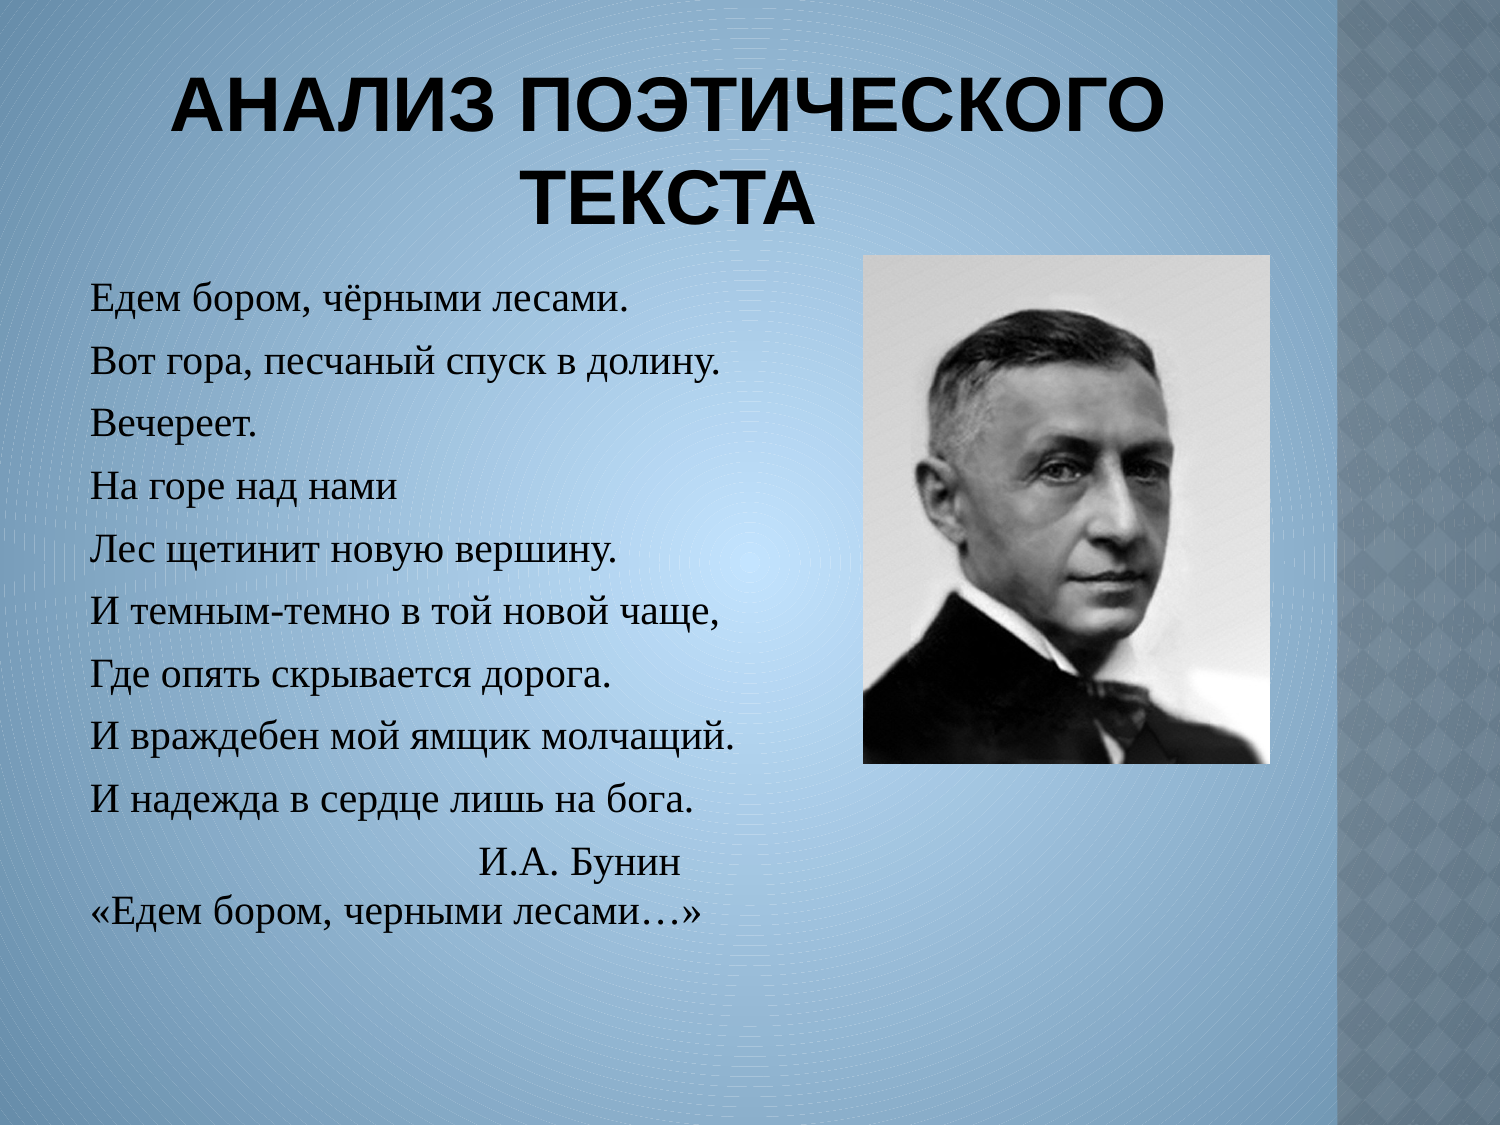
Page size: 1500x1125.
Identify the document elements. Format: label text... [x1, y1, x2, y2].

title Анализ поэтического текста [75, 52, 1263, 240]
list Едем бором, чёрными лесами. Вот гора, песчаный спуск в долину. Вечереет. На горе над нами Лес щетинит новую вершину. И темным-темно в той новой чаще, Где опять скрывается дорога. И враждебен мой ямщик молчащий. И надежда в сердце лишь на бога. И.А. Бунин «Едем бором, черными лесами…» [75, 262, 786, 1005]
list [863, 254, 1271, 764]
